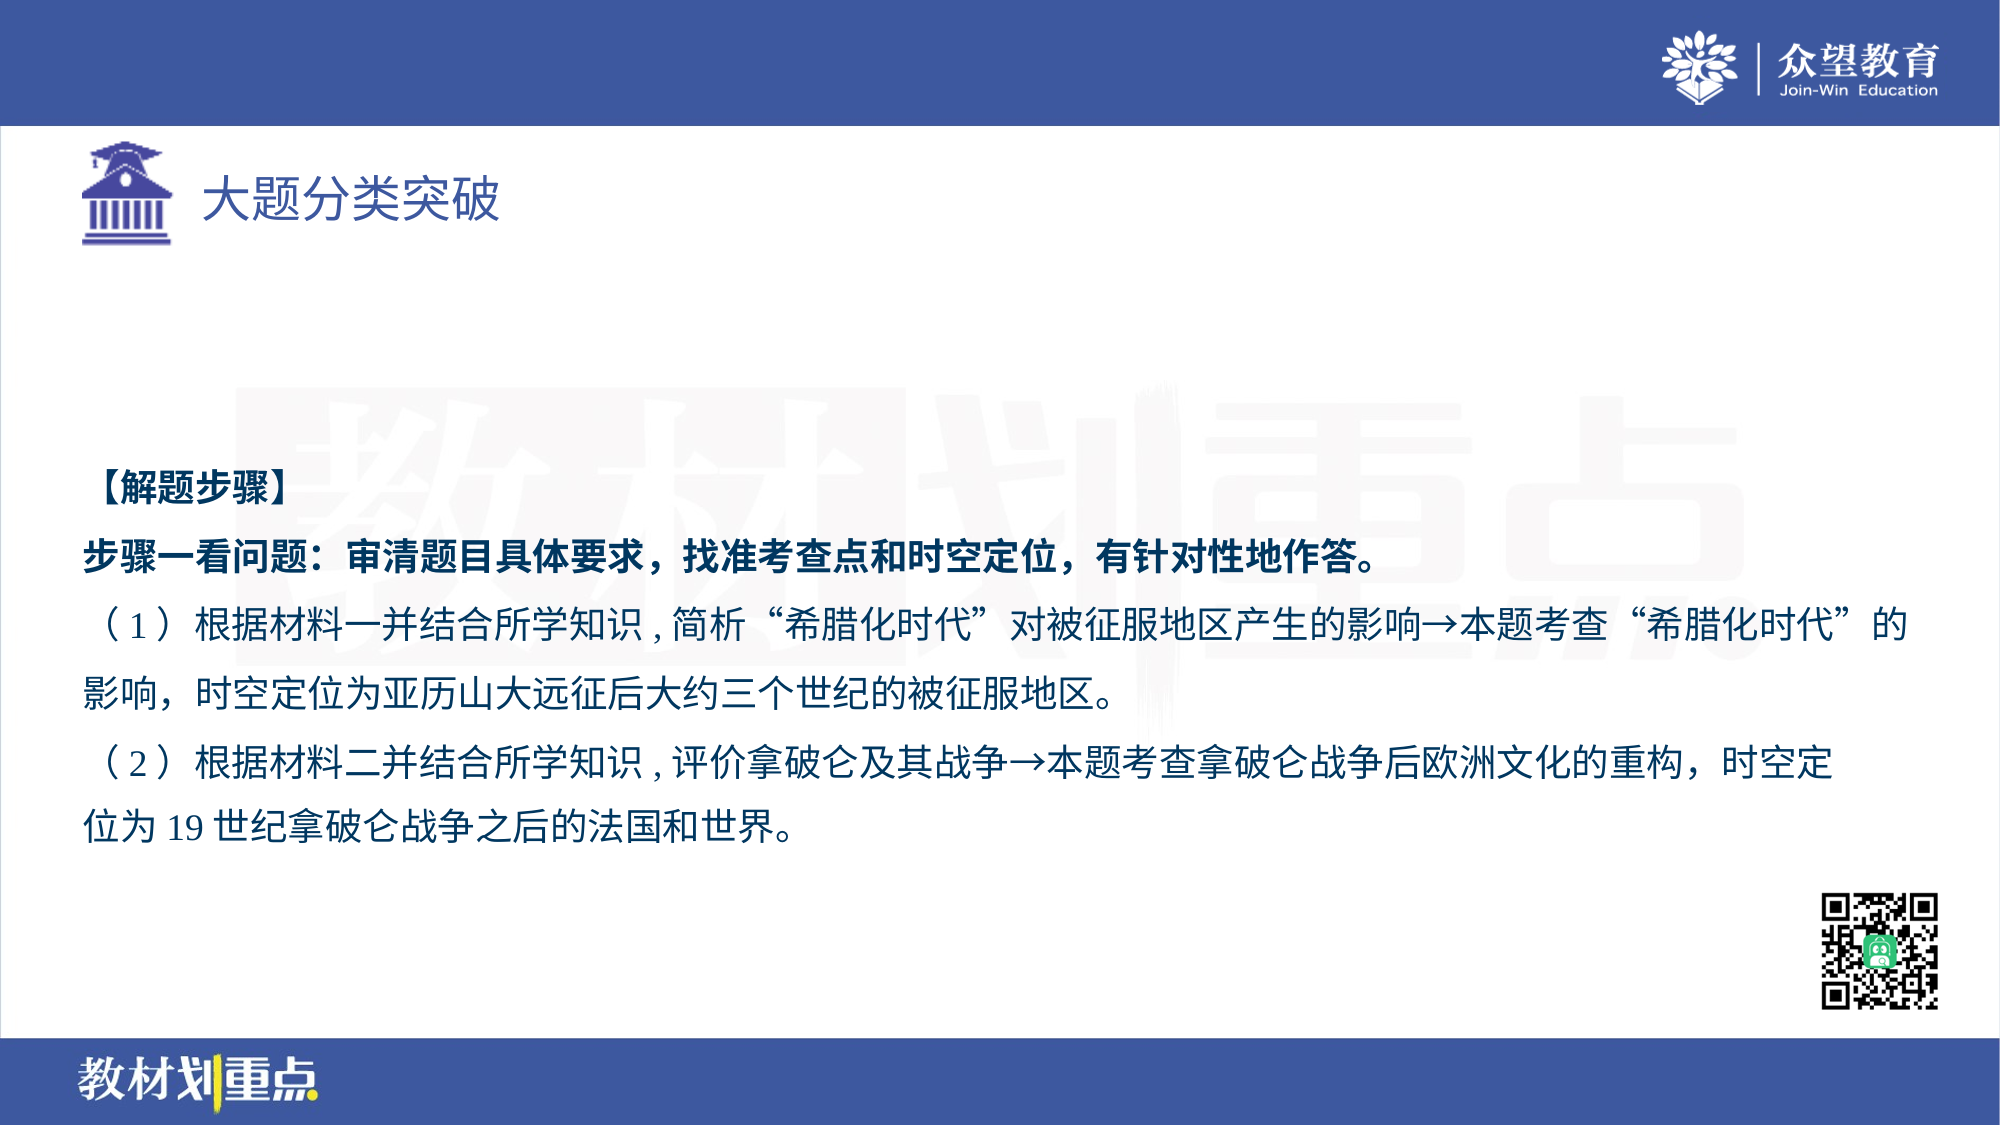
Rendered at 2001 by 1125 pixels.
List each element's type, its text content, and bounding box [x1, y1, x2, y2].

text_box 【解题步骤】 步骤一看问题：审清题目具体要求，找准考查点和时空定位，有针对性地作答。 （1）根据材料一并结合所学知识,简析“希腊化时代”对被征服地区产生的影响→本题考查“希腊化时代”的 影响，时空定位为亚历山大远征后大约三个世纪的被征服地区。 （2）根据材料二并结合所学知识,评价拿破仑及其战争→本题考查拿破仑战争后欧洲文化的重构，时空定 位为19世纪拿破仑战争之后的法国和世界。 [82, 440, 1817, 842]
picture [0, 0, 2000, 1125]
